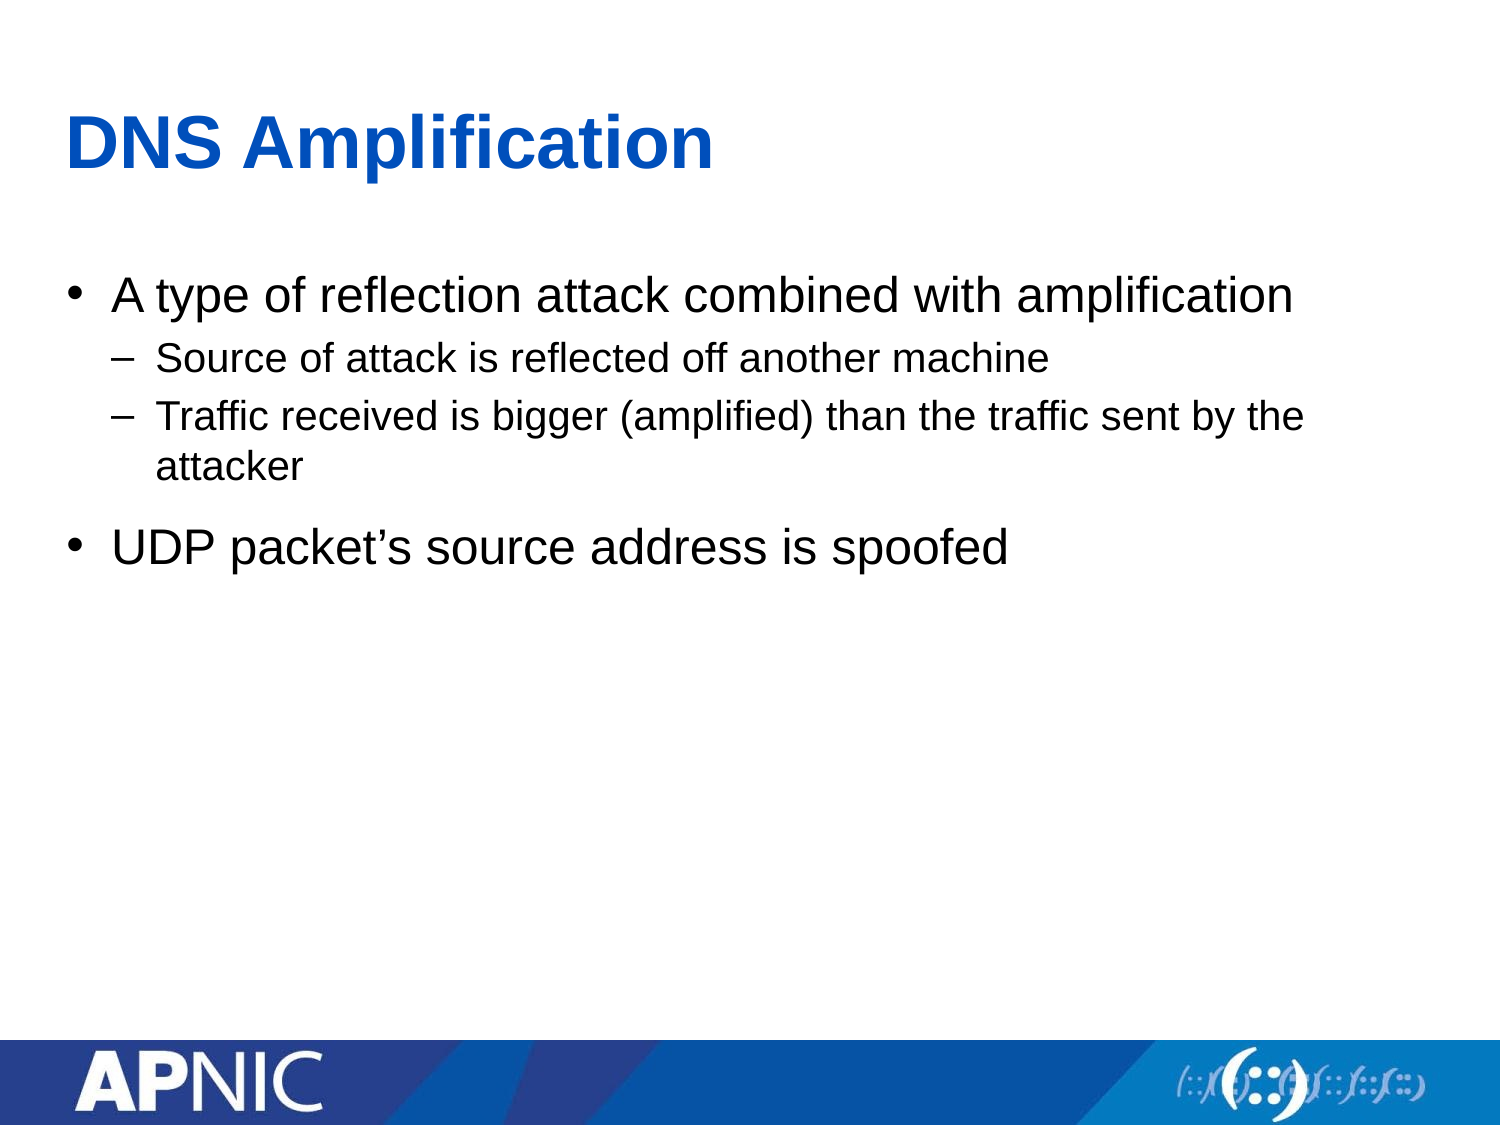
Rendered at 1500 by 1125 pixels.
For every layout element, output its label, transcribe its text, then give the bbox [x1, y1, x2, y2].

title DNS Amplification [64, 45, 1436, 233]
list A type of reflection attack combined with amplification Source of attack is reflected off another machine Traffic received is bigger (amplified) than the traffic sent by the attacker UDP packet’s source address is spoofed [66, 262, 1437, 1012]
picture [0, 1040, 1500, 1125]
